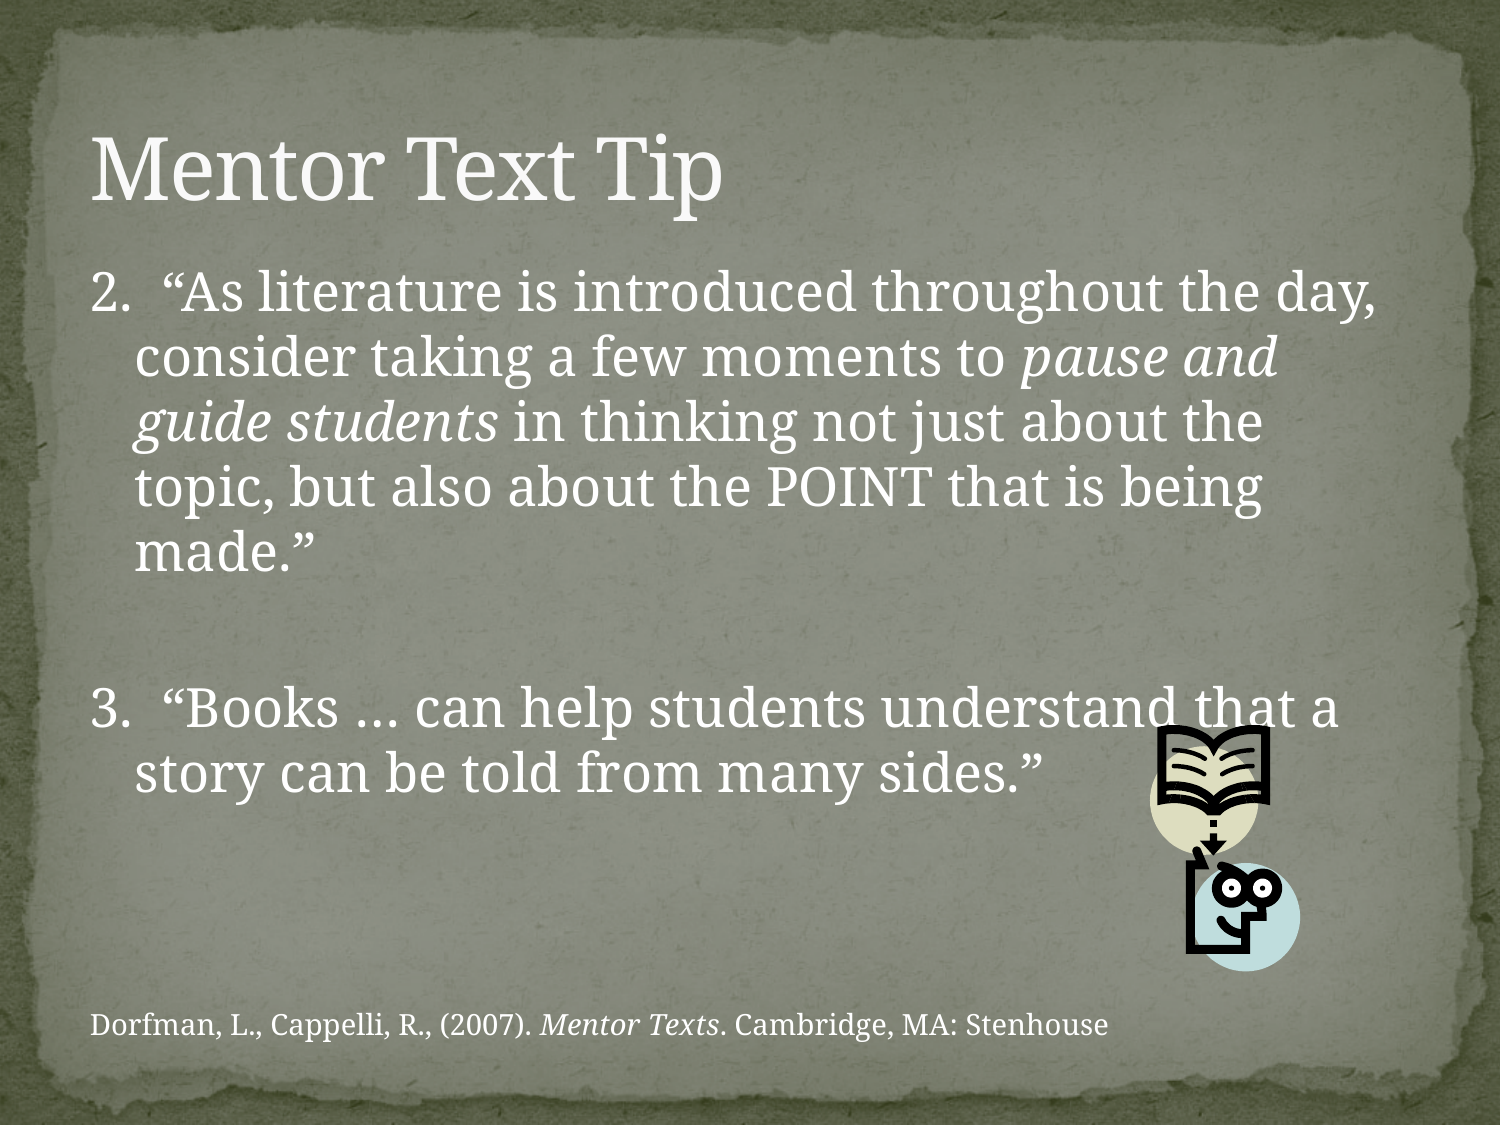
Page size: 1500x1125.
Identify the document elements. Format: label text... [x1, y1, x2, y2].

picture [1151, 725, 1299, 970]
list 2. “As literature is introduced throughout the day, consider taking a few moments to pause and guide students in thinking not just about the topic, but also about the POINT that is being made.” 3. “Books … can help students understand that a story can be told from many sides.” Dorfman, L., Cappelli, R., (2007). Mentor Texts. Cambridge, MA: Stenhouse [75, 249, 1425, 1063]
title Mentor Text Tip [74, 24, 1425, 225]
